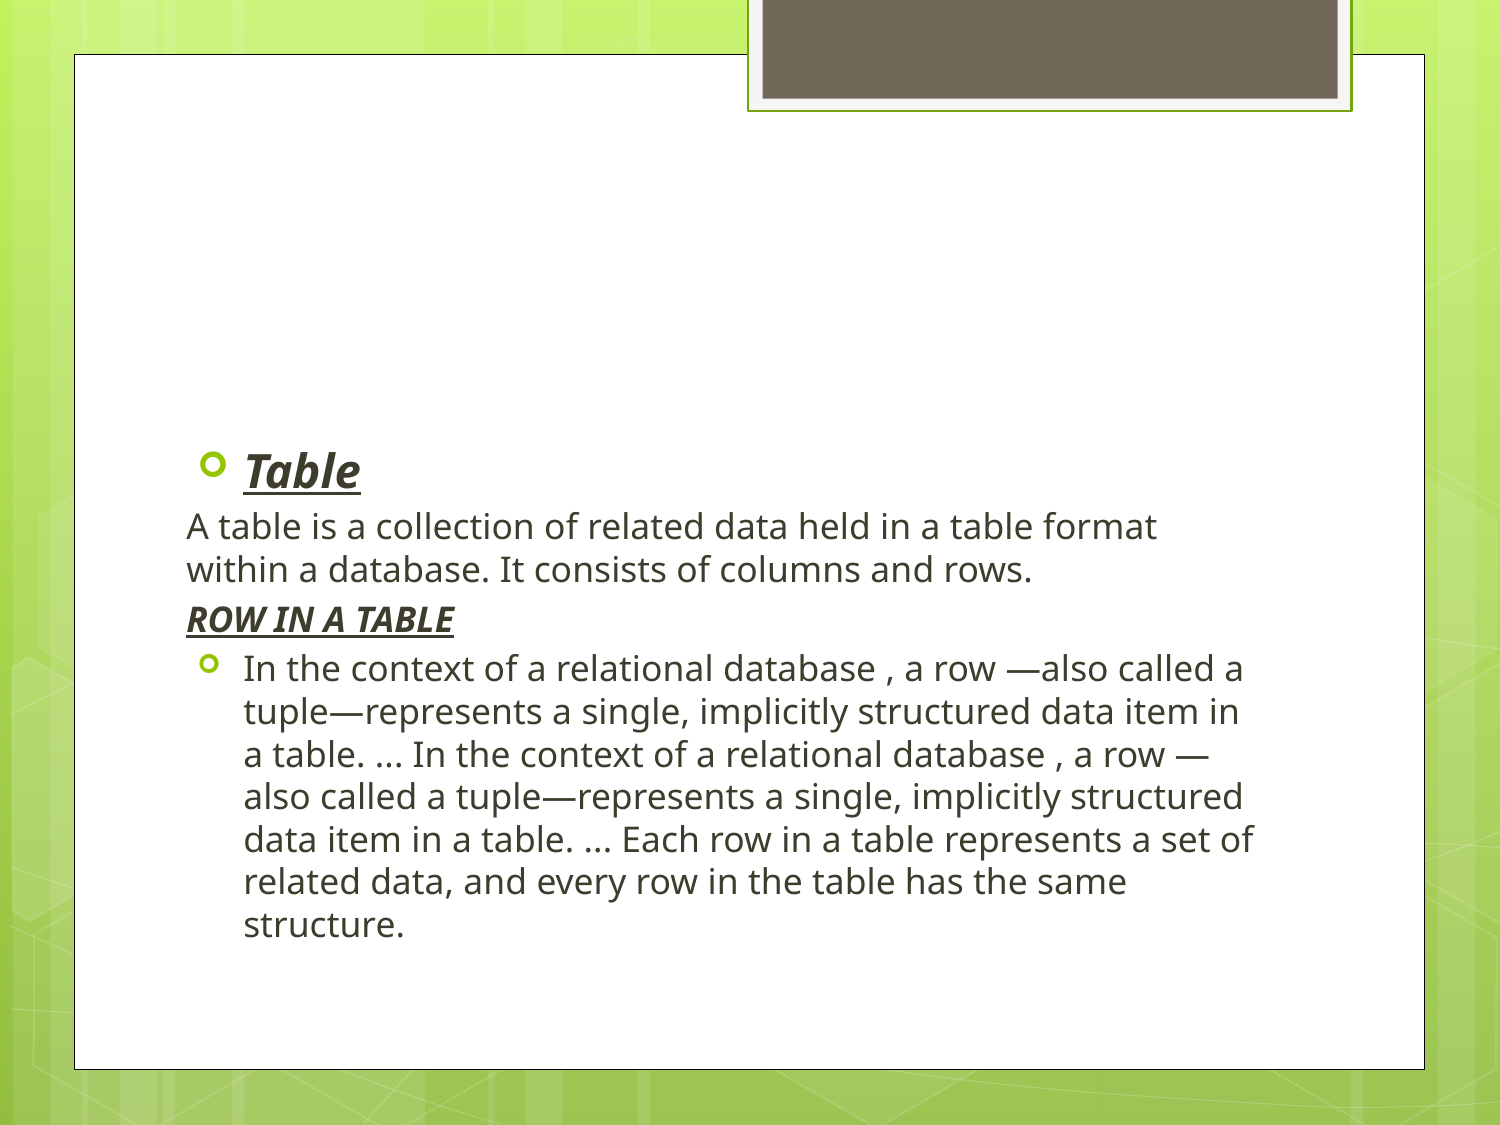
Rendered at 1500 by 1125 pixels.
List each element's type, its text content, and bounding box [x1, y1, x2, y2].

list Table A table is a collection of related data held in a table format within a database. It consists of columns and rows. ROW IN A TABLE In the context of a relational database , a row —also called a tuple—represents a single, implicitly structured data item in a table. ... In the context of a relational database , a row —also called a tuple—represents a single, implicitly structured data item in a table. ... Each row in a table represents a set of related data, and every row in the table has the same structure. [171, 381, 1283, 957]
